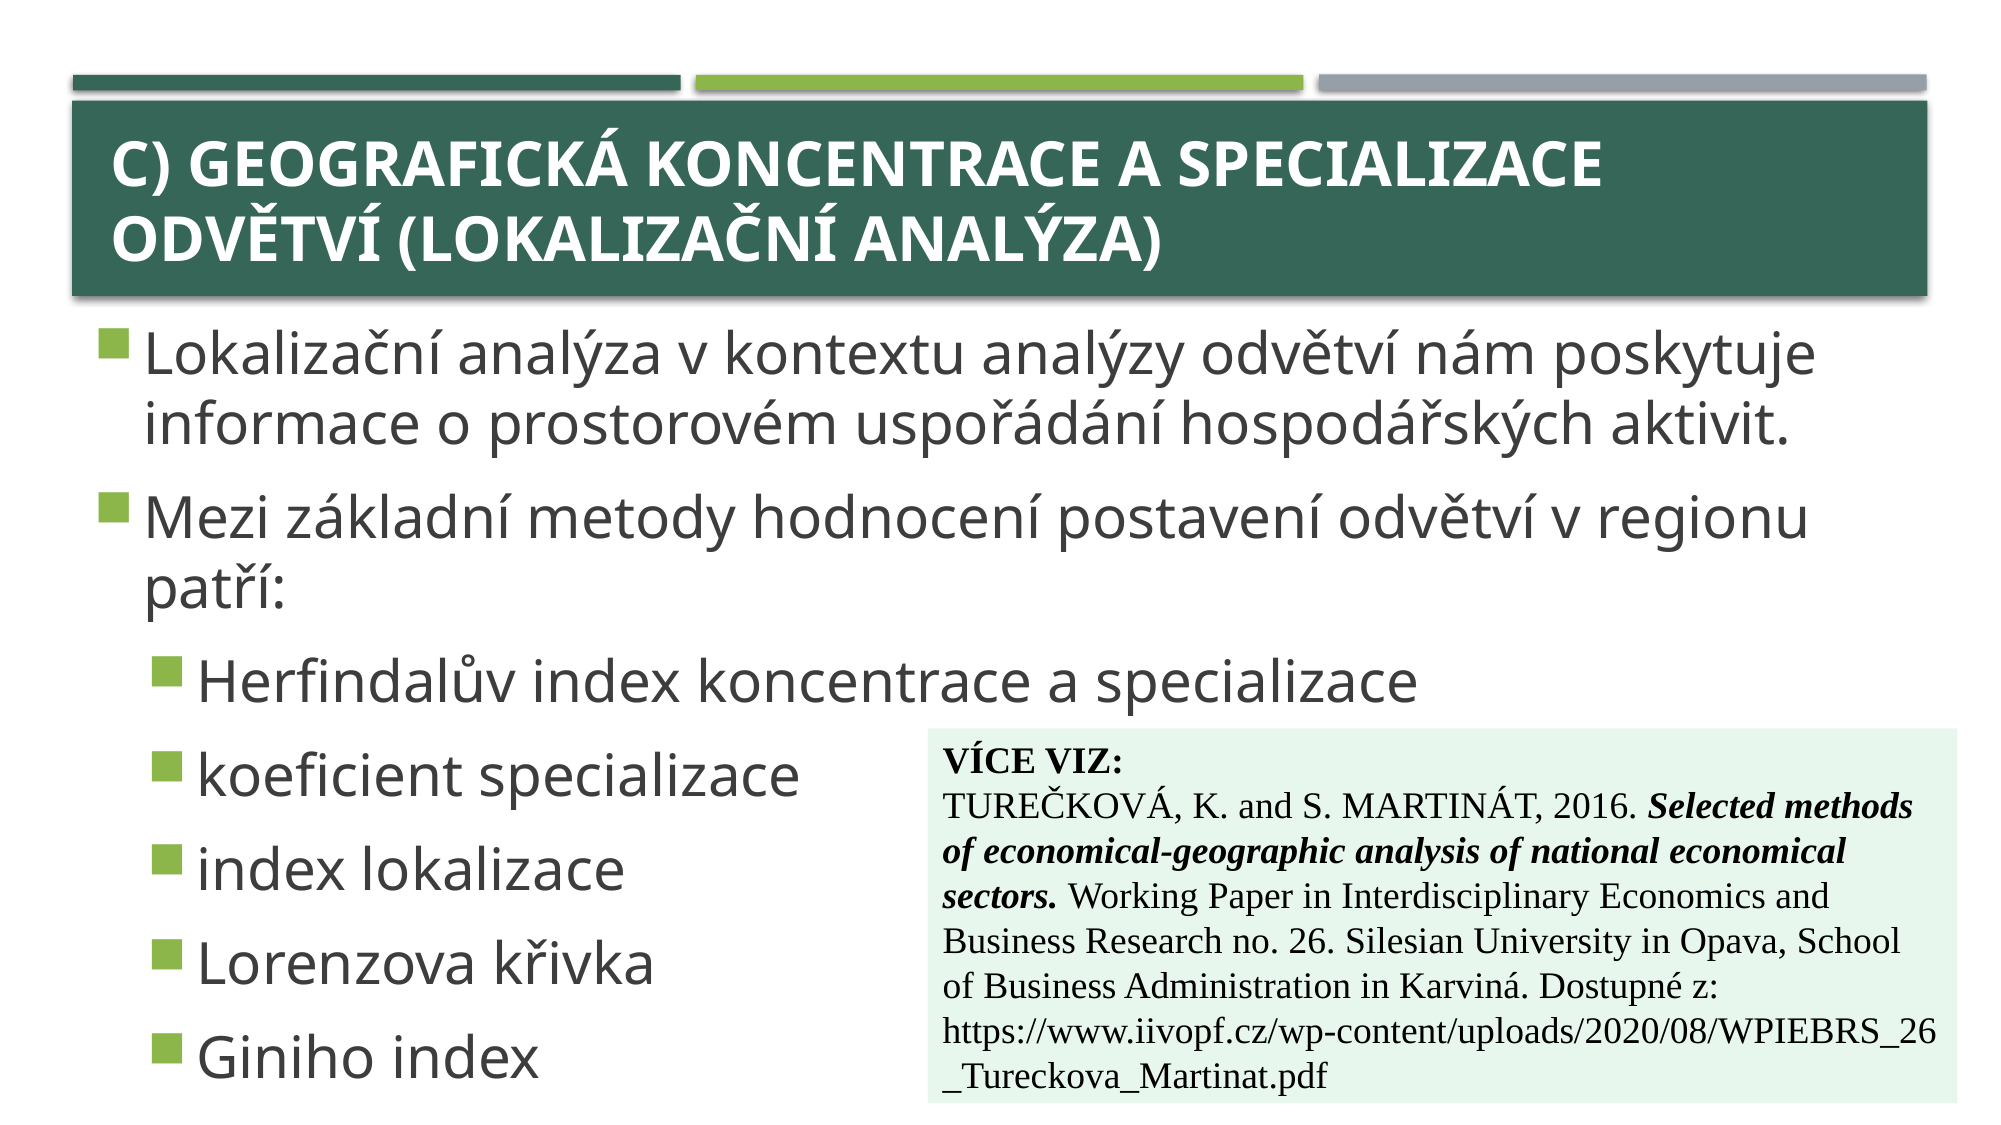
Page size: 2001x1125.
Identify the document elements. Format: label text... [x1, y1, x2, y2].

text_box VÍCE VIZ: TUREČKOVÁ, K. and S. MARTINÁT, 2016. Selected methods of economical-geographic analysis of national economical sectors. Working Paper in Interdisciplinary Economics and Business Research no. 26. Silesian University in Opava, School of Business Administration in Karviná. Dostupné z: https://www.iivopf.cz/wp-content/uploads/2020/08/WPIEBRS_26_Tureckova_Martinat.pdf [927, 728, 1958, 1104]
title c) geografická koncentrace a specializace odvětví (lokalizační analýza) [95, 115, 1905, 282]
list Lokalizační analýza v kontextu analýzy odvětví nám poskytuje informace o prostorovém uspořádání hospodářských aktivit. Mezi základní metody hodnocení postavení odvětví v regionu patří: Herfindalův index koncentrace a specializace koeficient specializace index lokalizace Lorenzova křivka Giniho index [78, 299, 1925, 1107]
